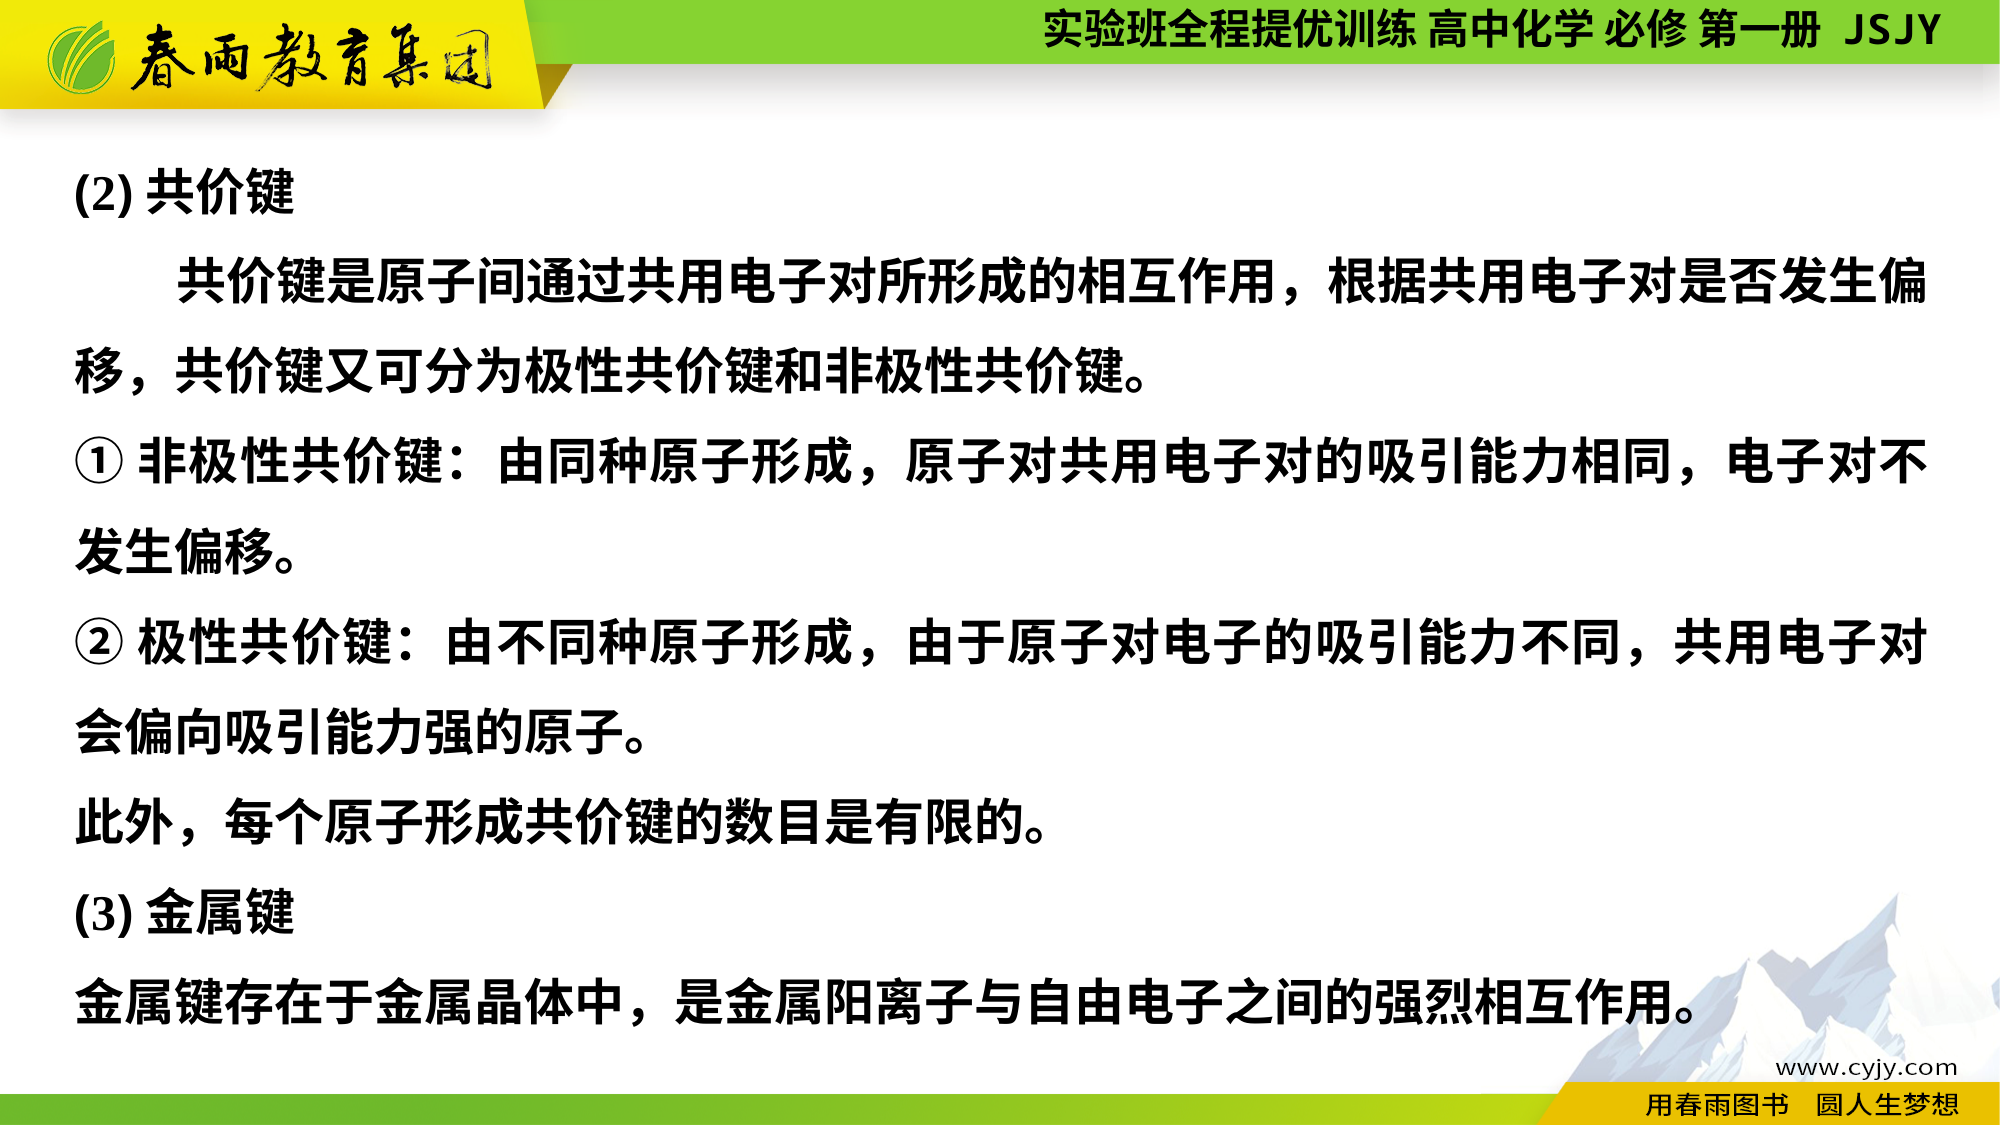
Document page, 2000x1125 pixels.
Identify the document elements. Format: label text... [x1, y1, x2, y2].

list (2)共价键 共价键是原子间通过共用电子对所形成的相互作用，根据共用电子对是否发生偏移，共价键又可分为极性共价键和非极性共价键。 ①非极性共价键：由同种原子形成，原子对共用电子对的吸引能力相同，电子对不发生偏移。 ②极性共价键：由不同种原子形成，由于原子对电子的吸引能力不同，共用电子对会偏向吸引能力强的原子。 此外，每个原子形成共价键的数目是有限的。 (3)金属键 金属键存在于金属晶体中，是金属阳离子与自由电子之间的强烈相互作用。 [59, 122, 1944, 1047]
picture [0, 0, 2000, 1125]
